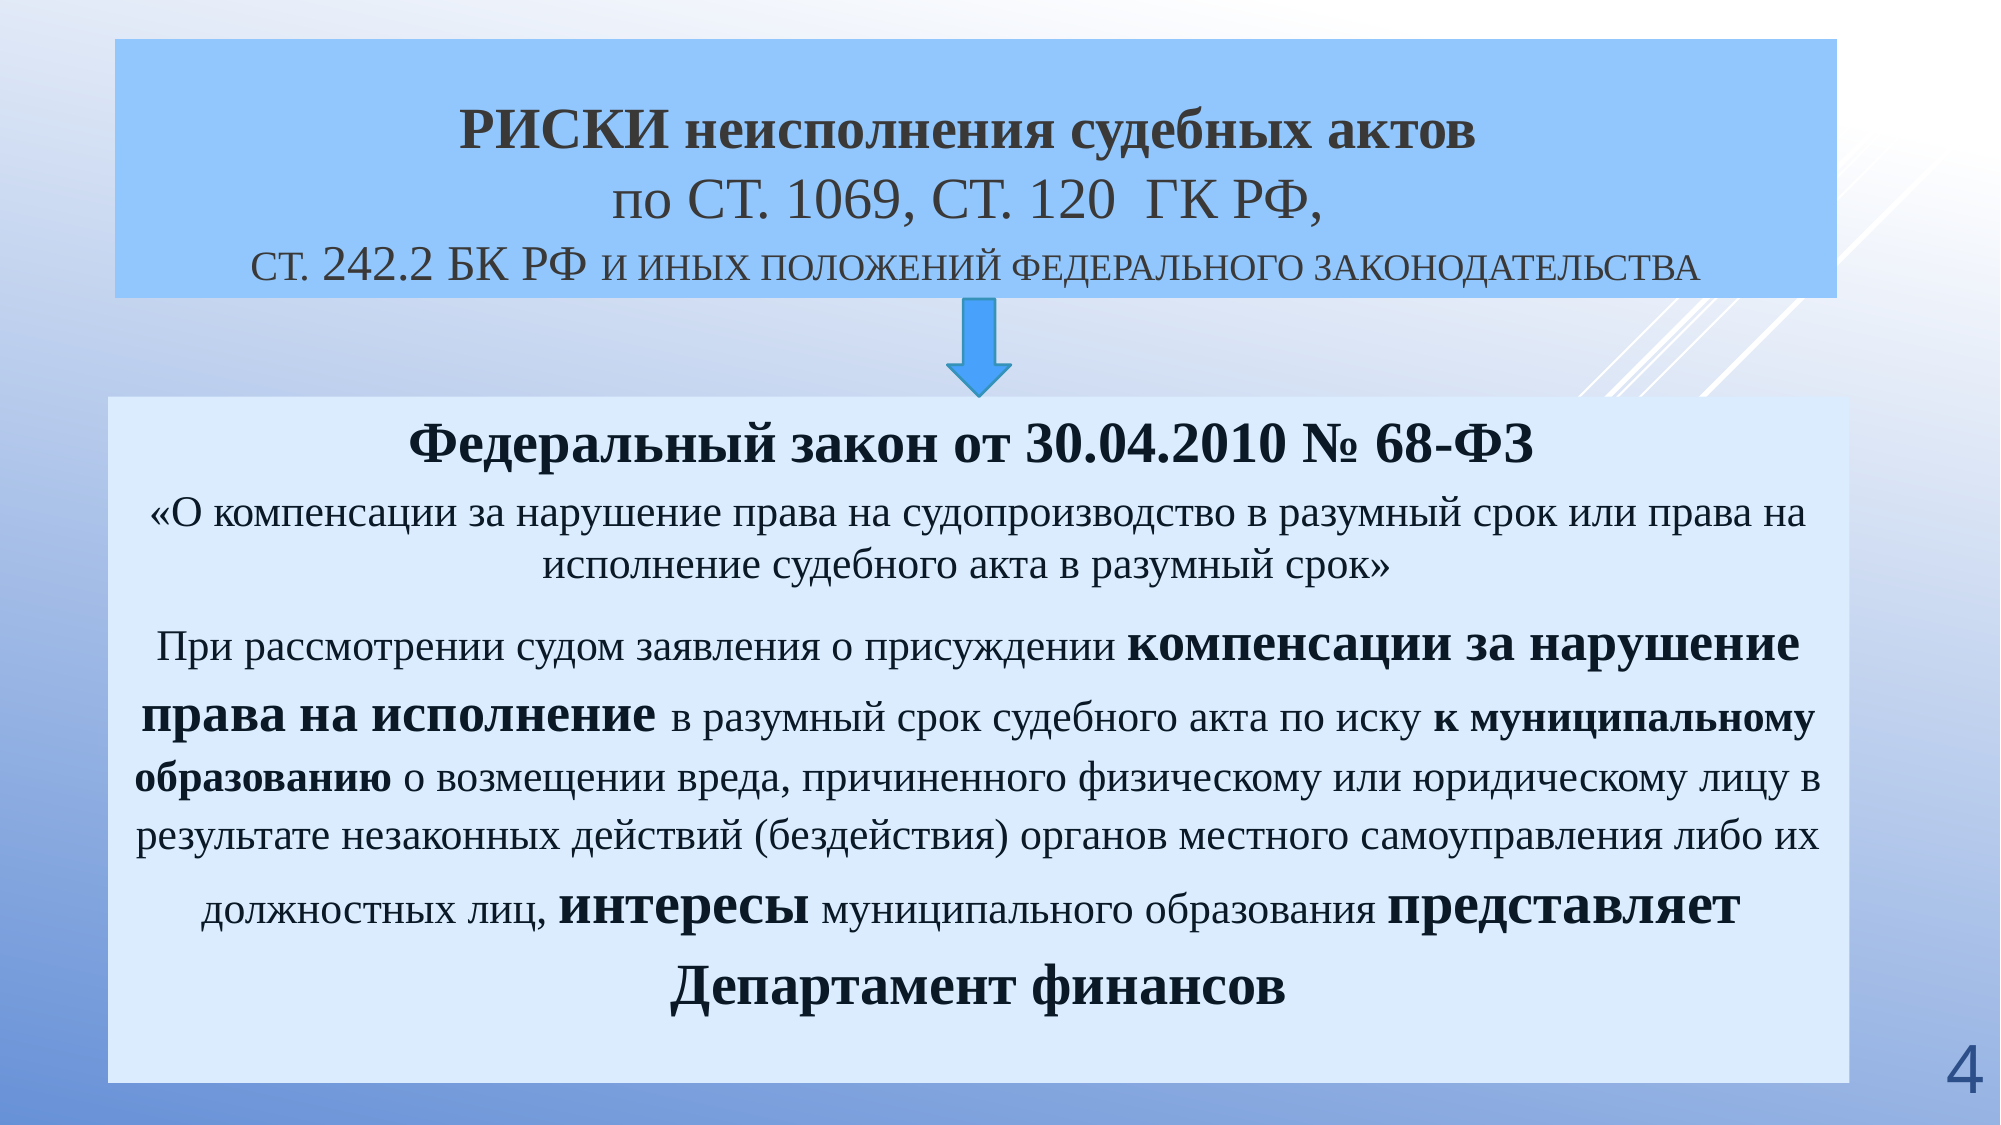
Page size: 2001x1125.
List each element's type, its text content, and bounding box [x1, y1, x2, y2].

title РИСКИ неисполнения судебных актов по СТ. 1069, СТ. 120 ГК РФ, СТ. 242.2 БК РФ И ИНЫХ ПОЛОЖЕНИЙ ФедеральноГО законодательствА [115, 39, 1837, 298]
slide_number 4 [1910, 1033, 2000, 1125]
text_box [946, 297, 1013, 398]
subtitle Федеральный закон от 30.04.2010 № 68-ФЗ «О компенсации за нарушение права на судопроизводство в разумный срок или права на исполнение судебного акта в разумный срок» При рассмотрении судом заявления о присуждении компенсации за нарушение права на исполнение в разумный срок судебного акта по иску к муниципальному образованию о возмещении вреда, причиненного физическому или юридическому лицу в результате незаконных действий (бездействия) органов местного самоуправления либо их должностных лиц, интересы муниципального образования представляет Департамент финансов [108, 396, 1850, 1083]
